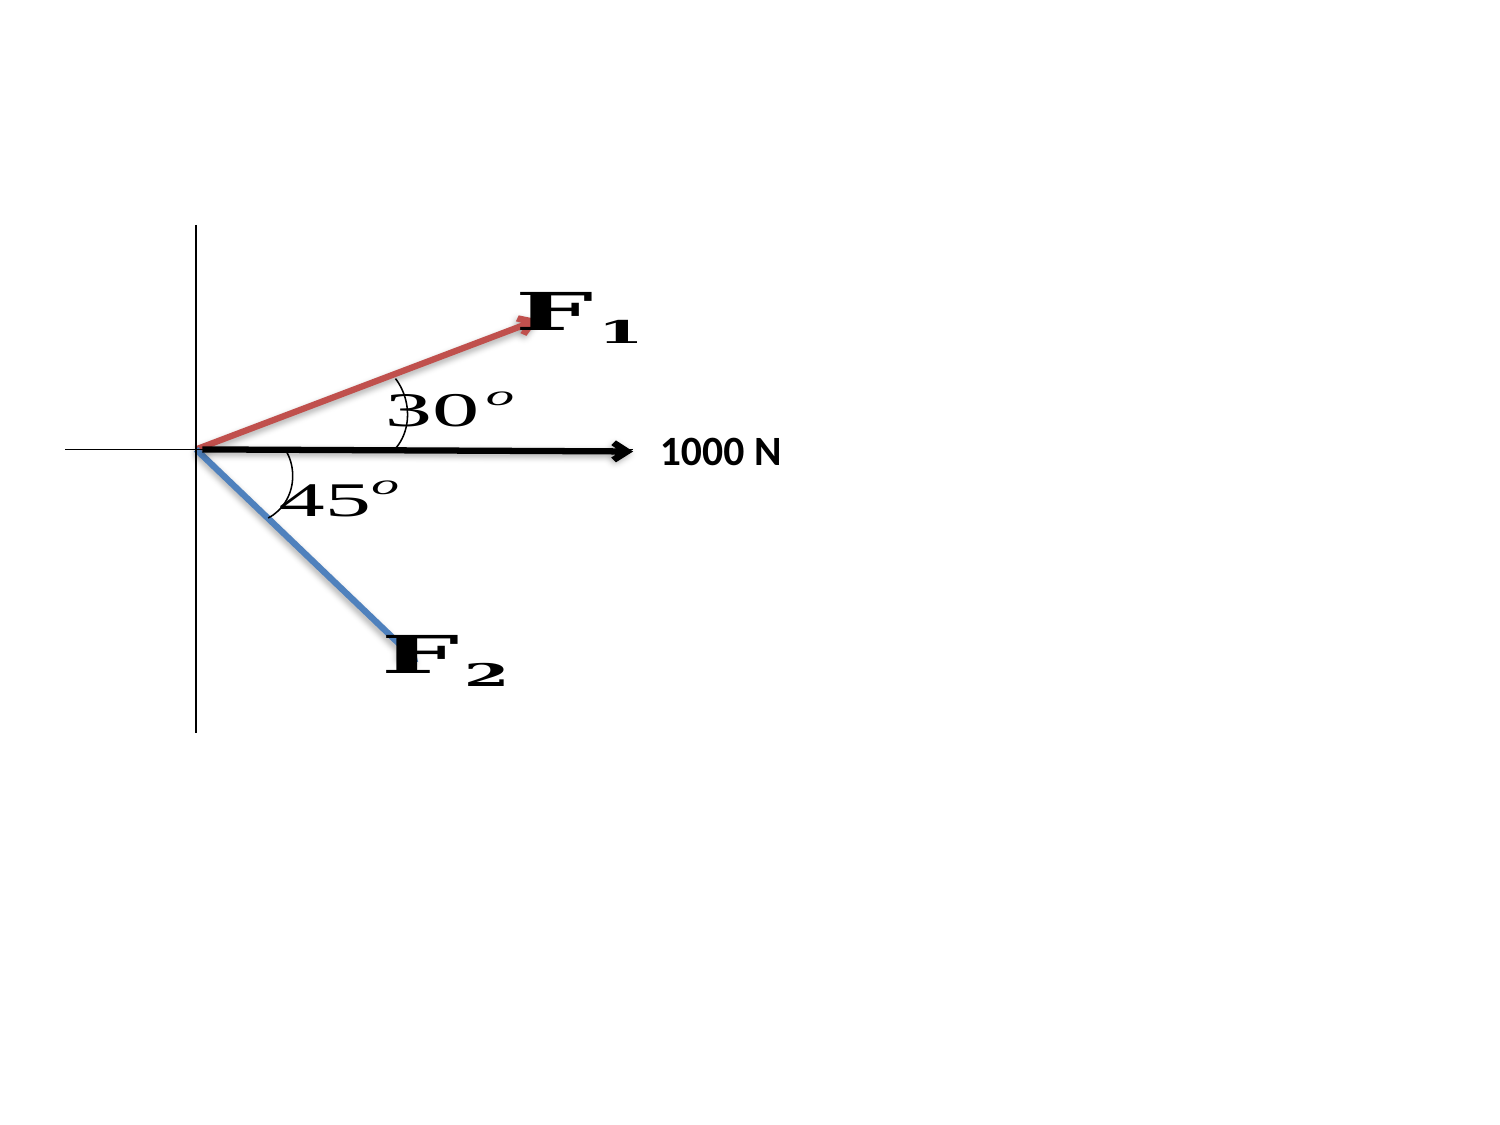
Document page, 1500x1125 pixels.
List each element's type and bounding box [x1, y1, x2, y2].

text_box [64, 224, 822, 734]
